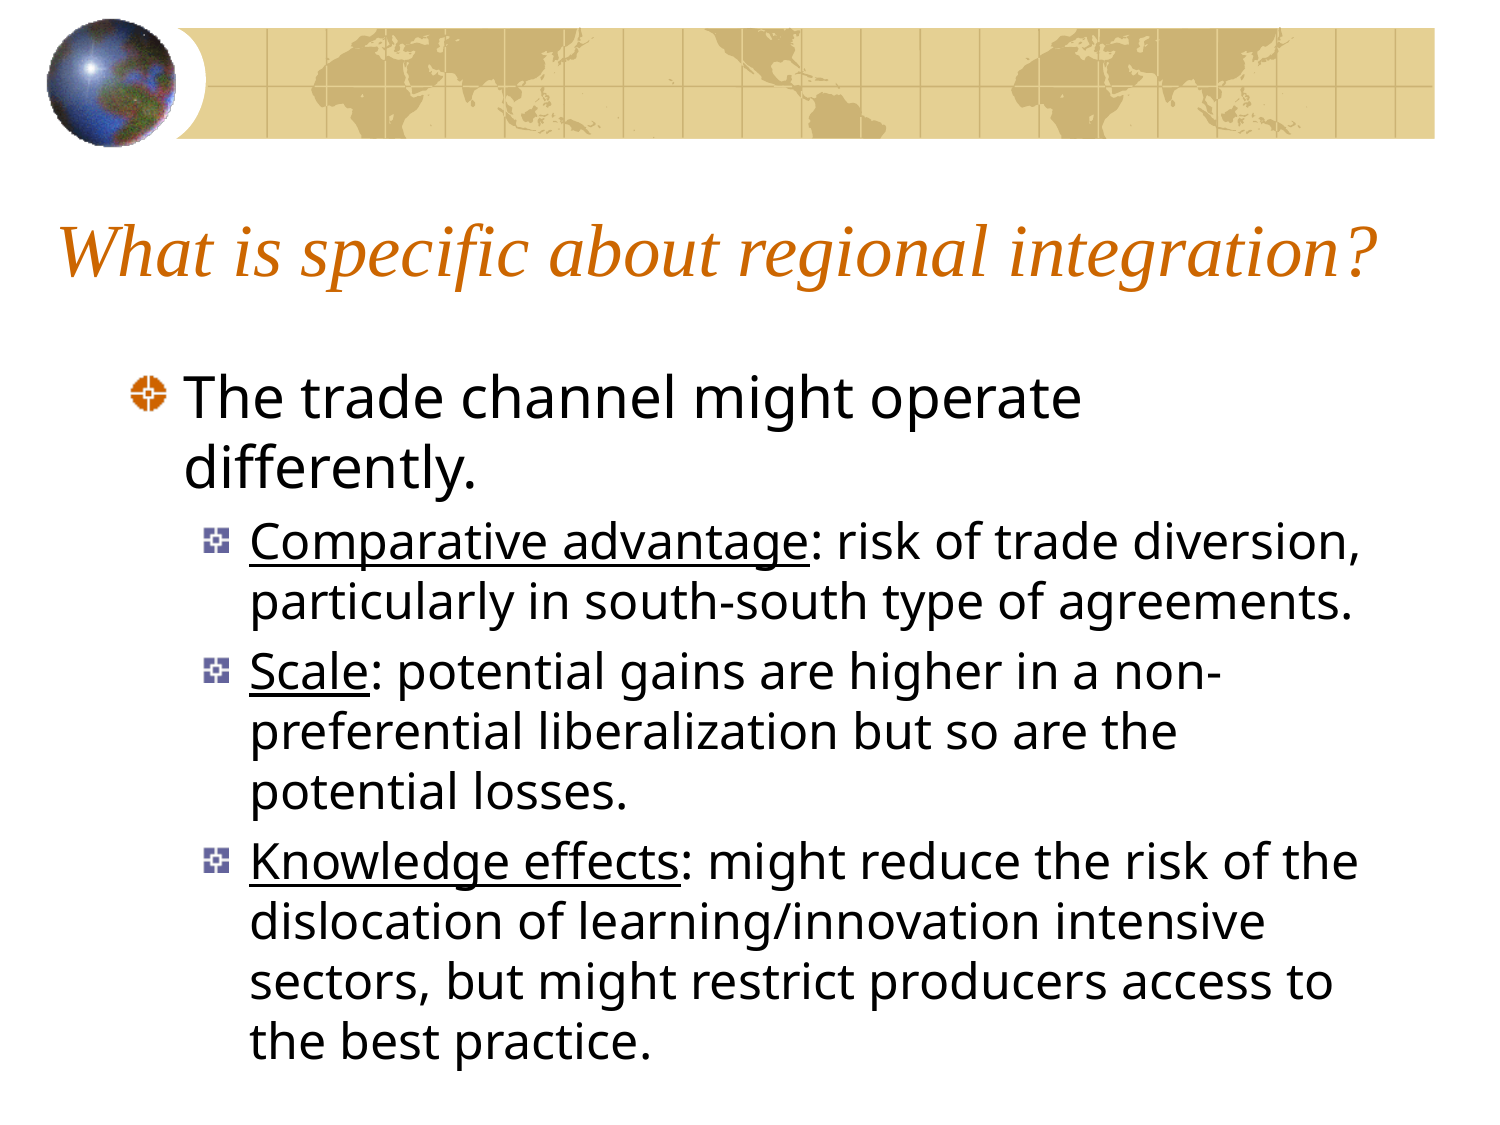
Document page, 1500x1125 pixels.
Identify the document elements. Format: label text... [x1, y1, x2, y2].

title What is specific about regional integration? [40, 152, 1426, 341]
picture [202, 526, 229, 553]
list The trade channel might operate differently. Comparative advantage: risk of trade diversion, particularly in south-south type of agreements. Scale: potential gains are higher in a non-preferential liberalization but so are the potential losses. Knowledge effects: might reduce the risk of the dislocation of learning/innovation intensive sectors, but might restrict producers access to the best practice. [112, 352, 1388, 1028]
picture [127, 374, 169, 416]
picture [202, 846, 229, 873]
picture [202, 656, 229, 683]
picture [42, 14, 190, 151]
